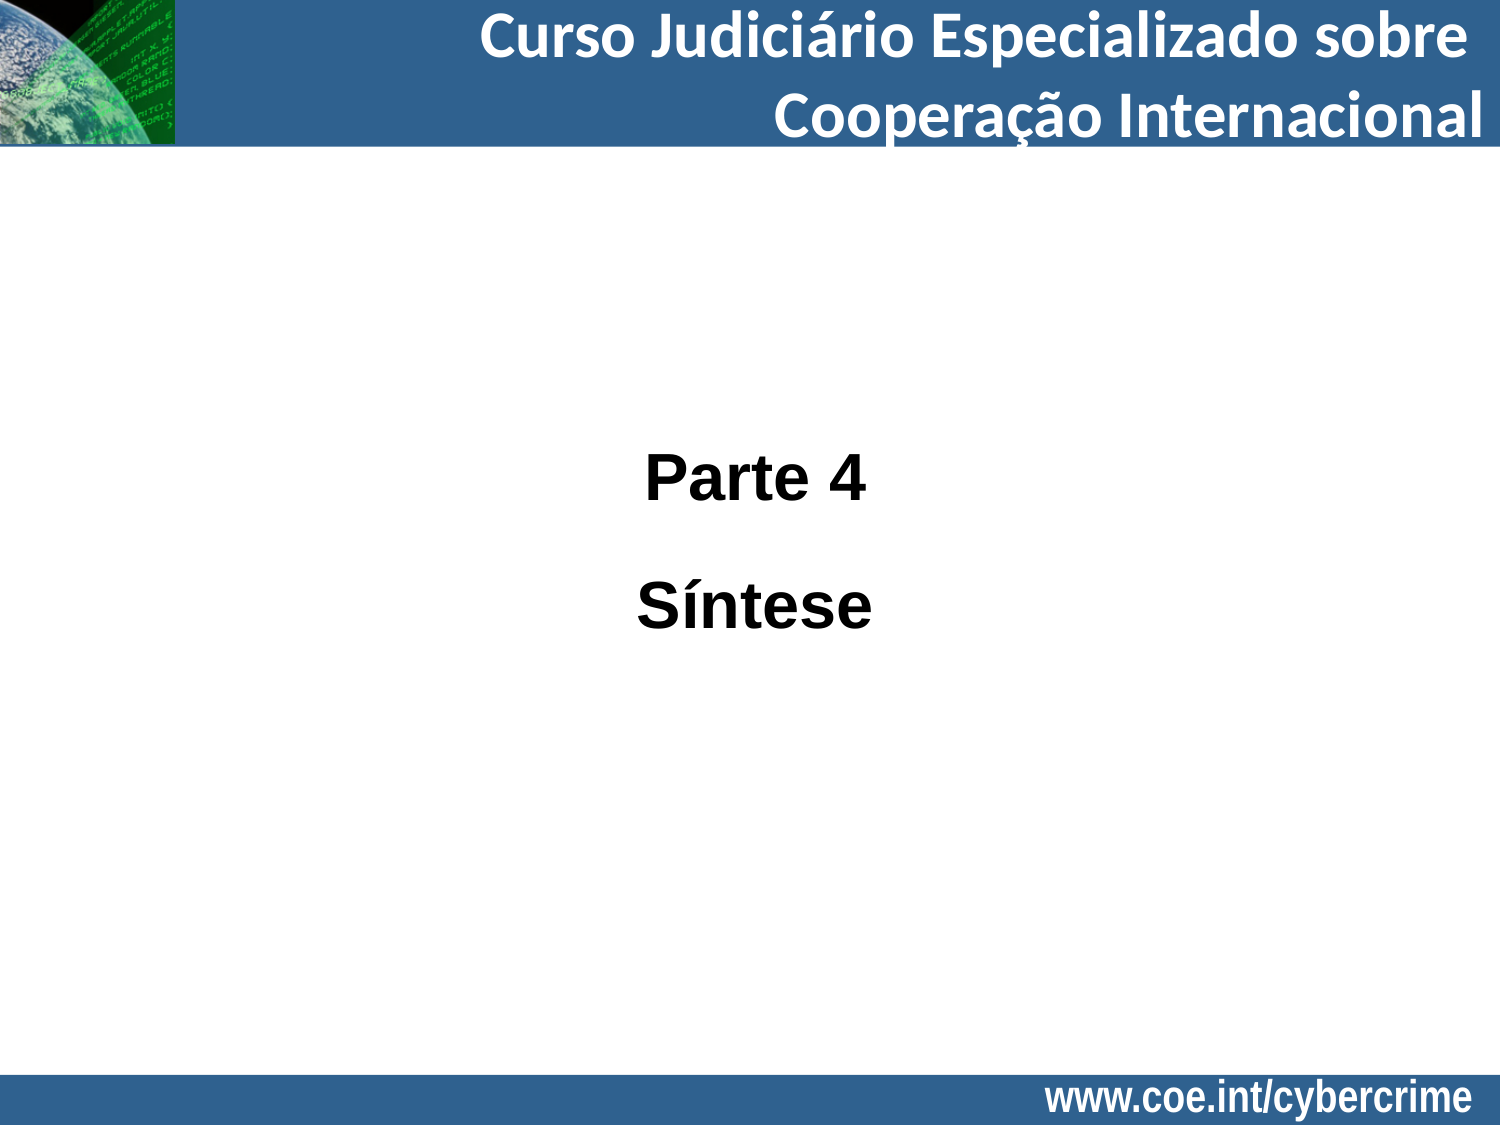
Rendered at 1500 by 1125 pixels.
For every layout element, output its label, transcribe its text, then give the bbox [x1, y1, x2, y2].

text_box www.coe.int/cybercrime [1030, 1059, 1500, 1125]
text_box Curso Judiciário Especializado sobre Cooperação Internacional [177, 0, 1500, 149]
text_box [0, 1073, 1030, 1125]
picture [0, 0, 175, 144]
text_box Parte 4 Síntese [56, 441, 1455, 713]
